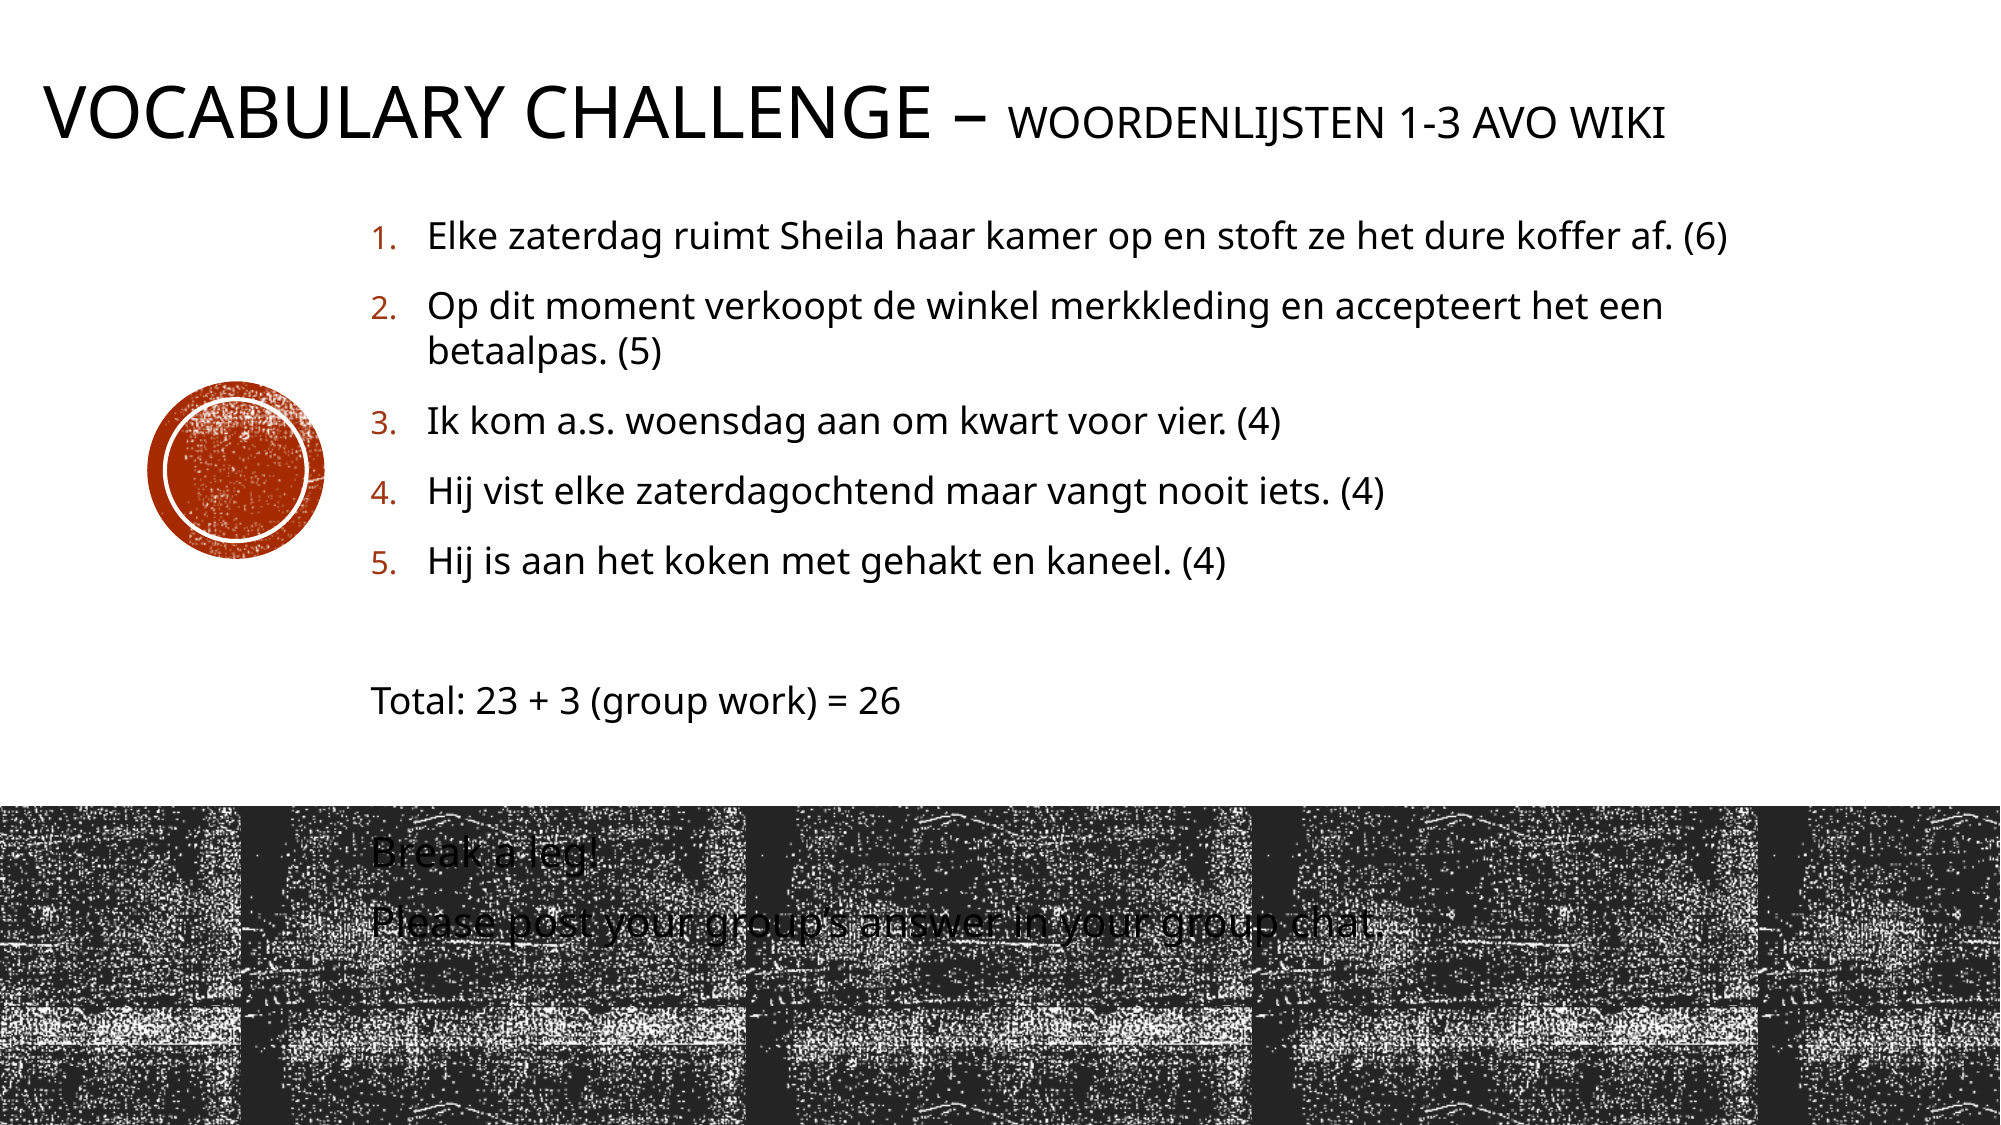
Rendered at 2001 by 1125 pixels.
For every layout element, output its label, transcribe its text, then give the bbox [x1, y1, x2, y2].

title Vocabulary challenge – woordenlijsten 1-3 avo wiki [28, 63, 1921, 173]
list Elke zaterdag ruimt Sheila haar kamer op en stoft ze het dure koffer af. (6) Op dit moment verkoopt de winkel merkkleding en accepteert het een betaalpas. (5) Ik kom a.s. woensdag aan om kwart voor vier. (4) Hij vist elke zaterdagochtend maar vangt nooit iets. (4) Hij is aan het koken met gehakt en kaneel. (4) Total: 23 + 3 (group work) = 26 [355, 204, 1841, 772]
text_box Break a leg! Please post your group’s answer in your group chat. [355, 823, 1841, 999]
